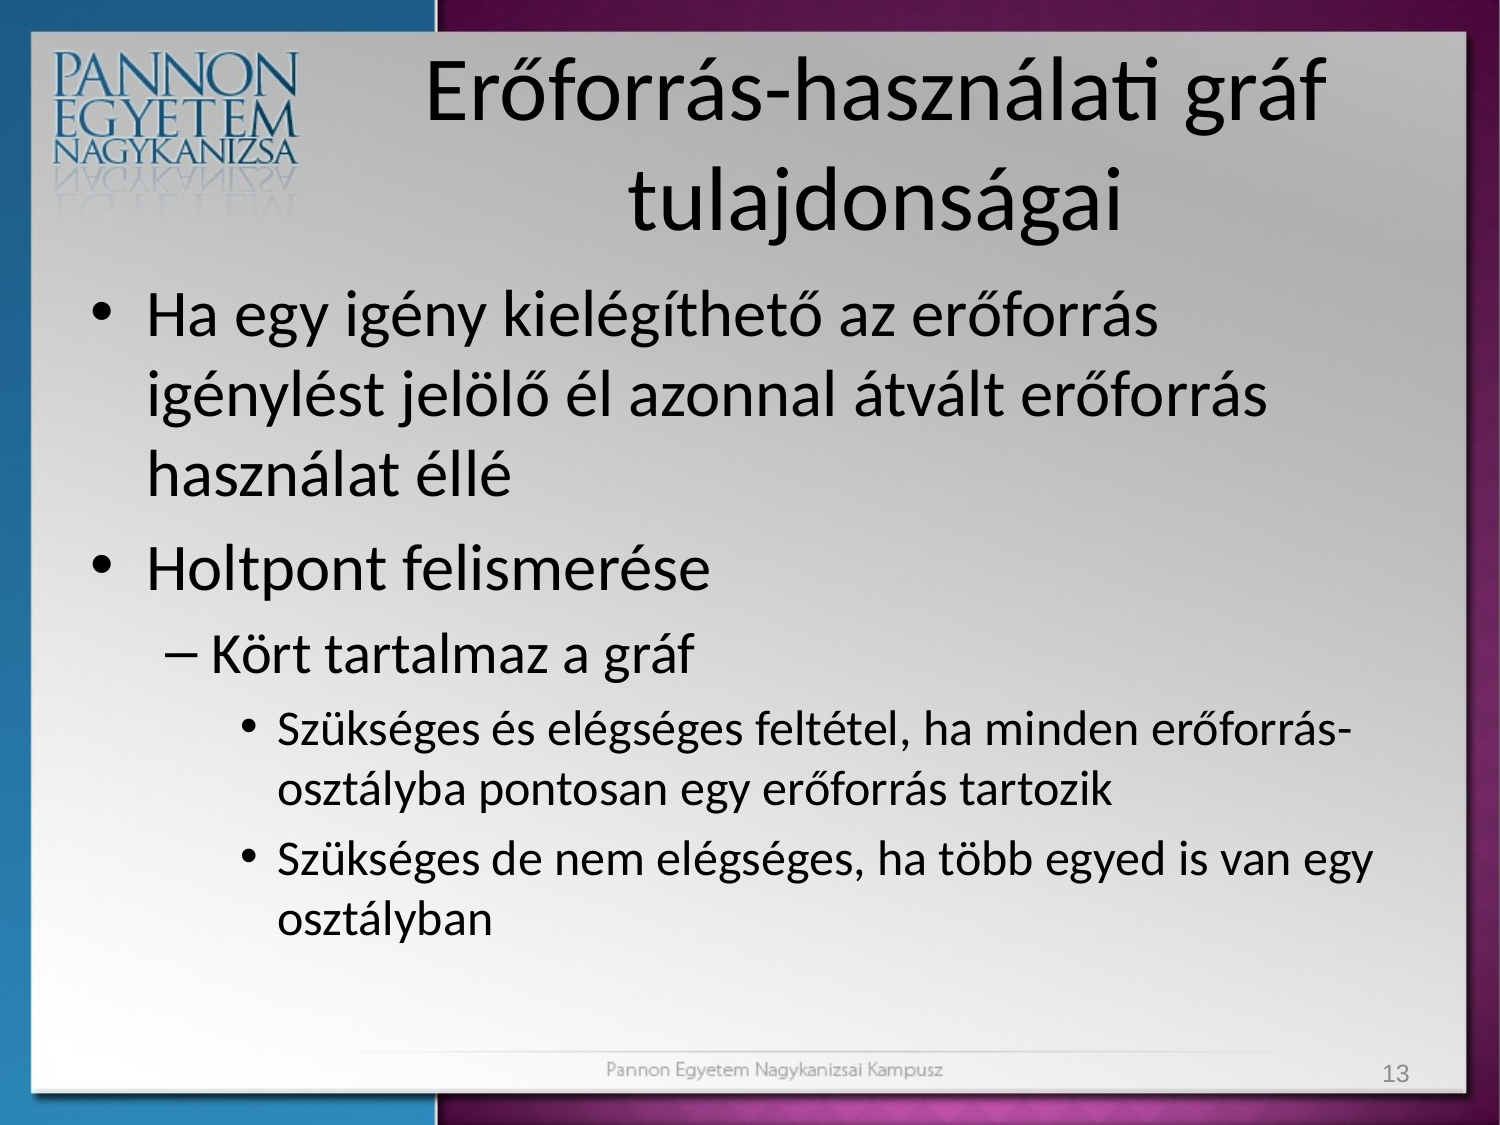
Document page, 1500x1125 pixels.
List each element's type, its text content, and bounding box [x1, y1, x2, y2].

title Erőforrás-használati gráf tulajdonságai [328, 45, 1425, 233]
picture [0, 0, 1500, 1125]
slide_number 13 [1074, 1042, 1425, 1103]
list Ha egy igény kielégíthető az erőforrás igénylést jelölő él azonnal átvált erőforrás használat éllé Holtpont felismerése Kört tartalmaz a gráf Szükséges és elégséges feltétel, ha minden erőforrás-osztályba pontosan egy erőforrás tartozik Szükséges de nem elégséges, ha több egyed is van egy osztályban [75, 262, 1425, 1038]
